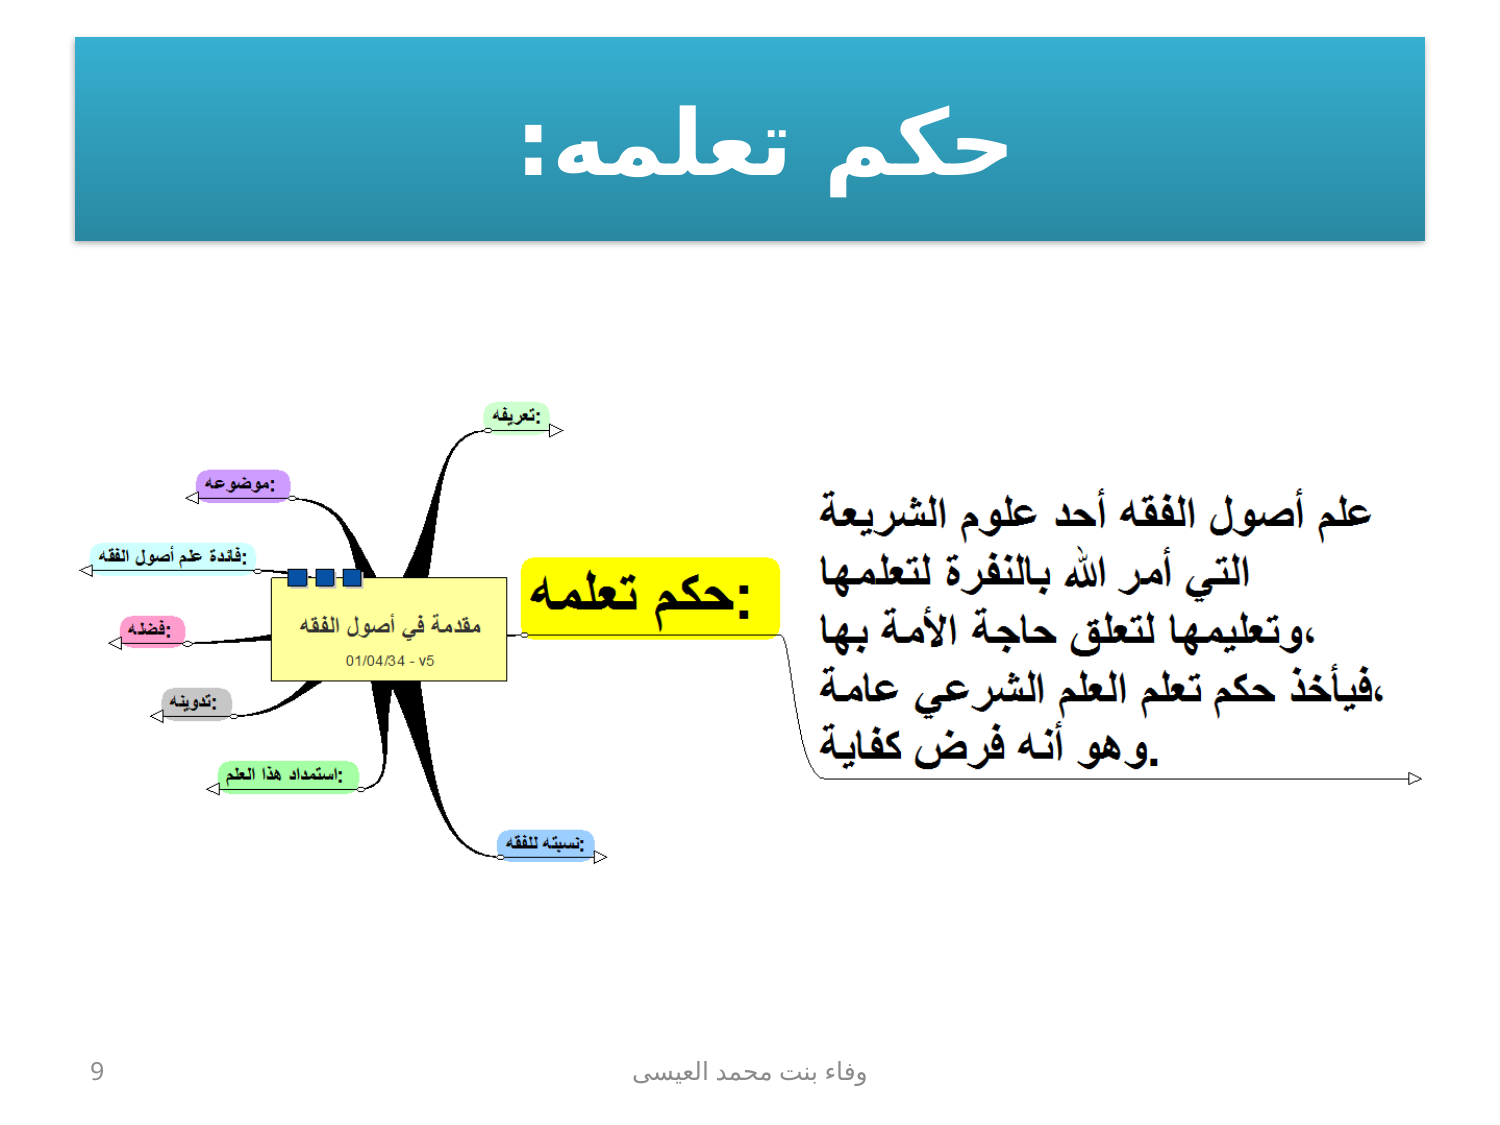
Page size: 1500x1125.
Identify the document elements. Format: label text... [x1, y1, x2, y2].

title حكم تعلمه: [75, 37, 1425, 241]
slide_number 9 [75, 1042, 425, 1103]
picture [74, 262, 1426, 1005]
footer وفاء بنت محمد العيسى [512, 1042, 988, 1103]
